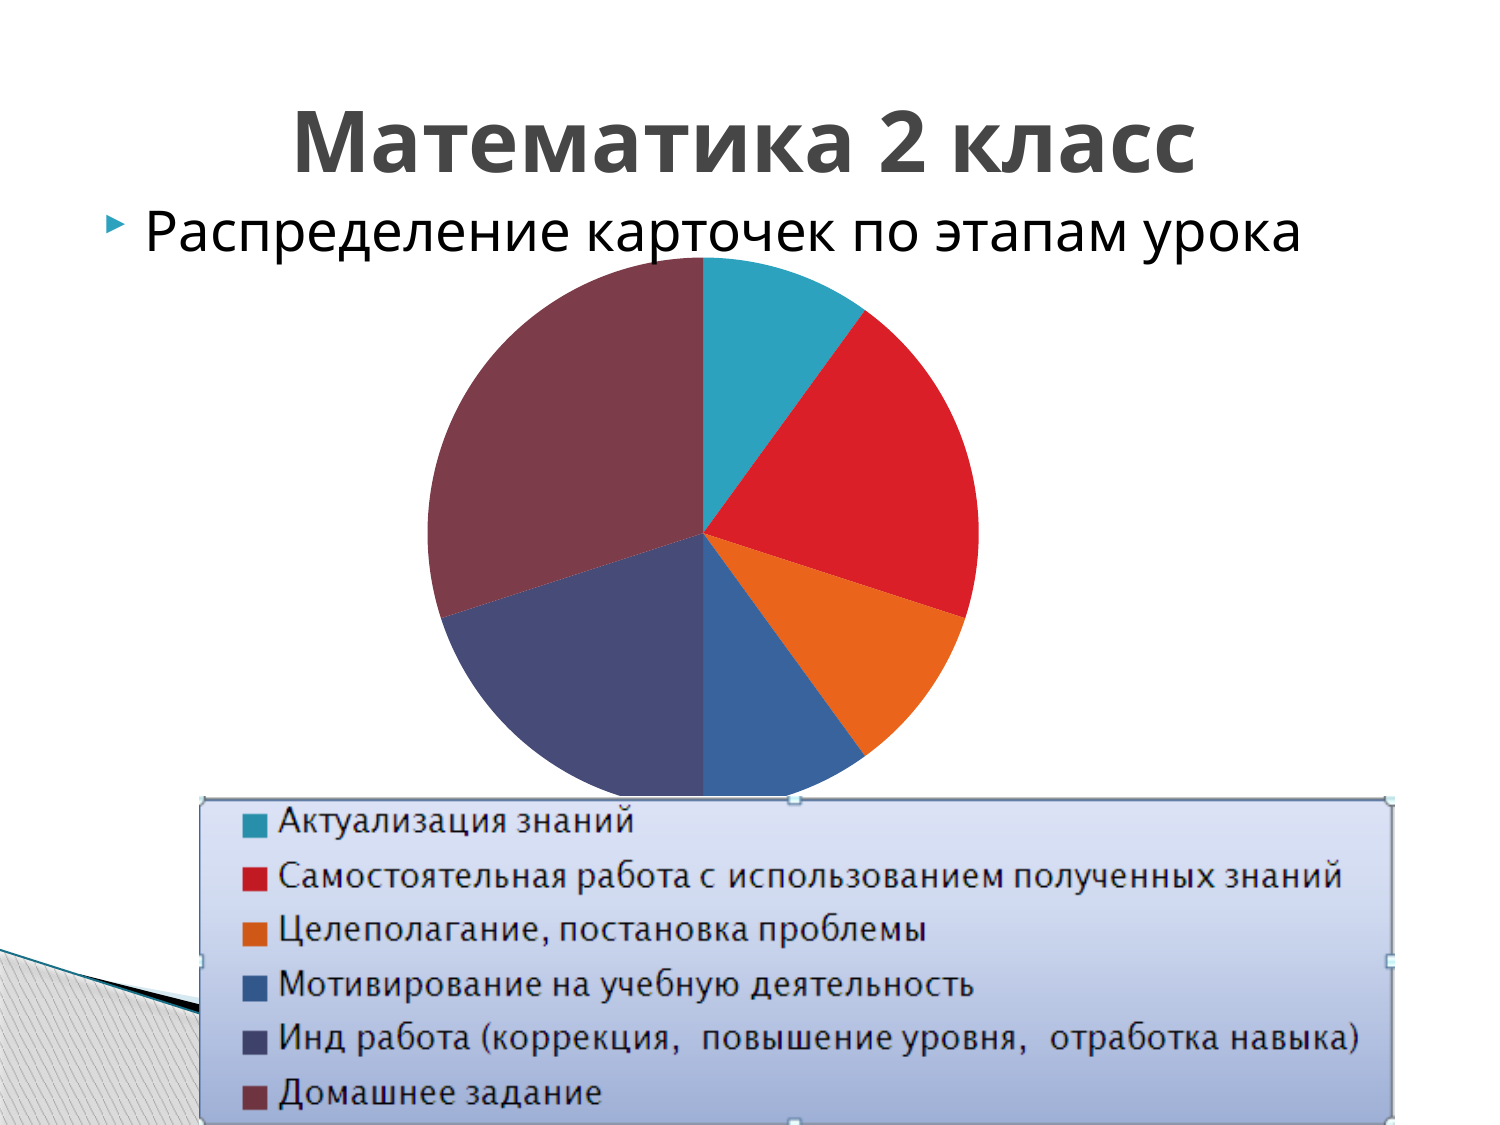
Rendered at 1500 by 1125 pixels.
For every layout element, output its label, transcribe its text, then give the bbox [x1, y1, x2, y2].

title Математика 2 класс [75, 45, 1425, 187]
chart [234, 245, 1173, 796]
list Распределение карточек по этапам урока [70, 187, 1454, 313]
picture [198, 796, 1395, 1125]
